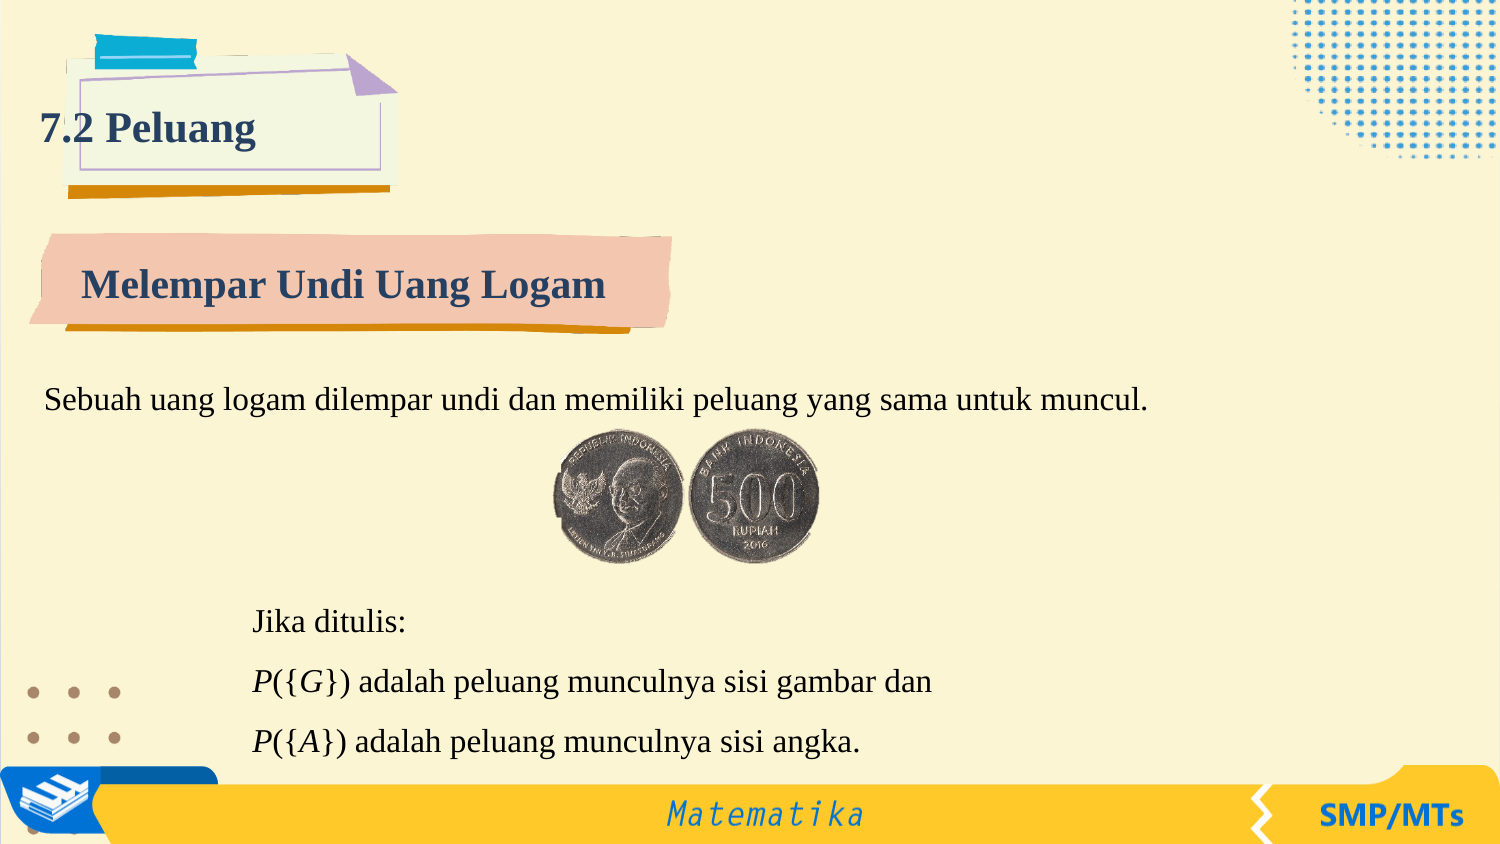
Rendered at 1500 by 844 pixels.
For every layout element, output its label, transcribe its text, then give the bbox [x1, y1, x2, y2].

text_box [0, 233, 688, 334]
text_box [62, 34, 398, 213]
text_box Sebuah uang logam dilempar undi dan memiliki peluang yang sama untuk muncul. [29, 349, 1306, 425]
picture [0, 0, 1500, 844]
text_box Jika ditulis: P({G}) adalah peluang munculnya sisi gambar dan P({A}) adalah peluang munculnya sisi angka. [237, 571, 1500, 767]
